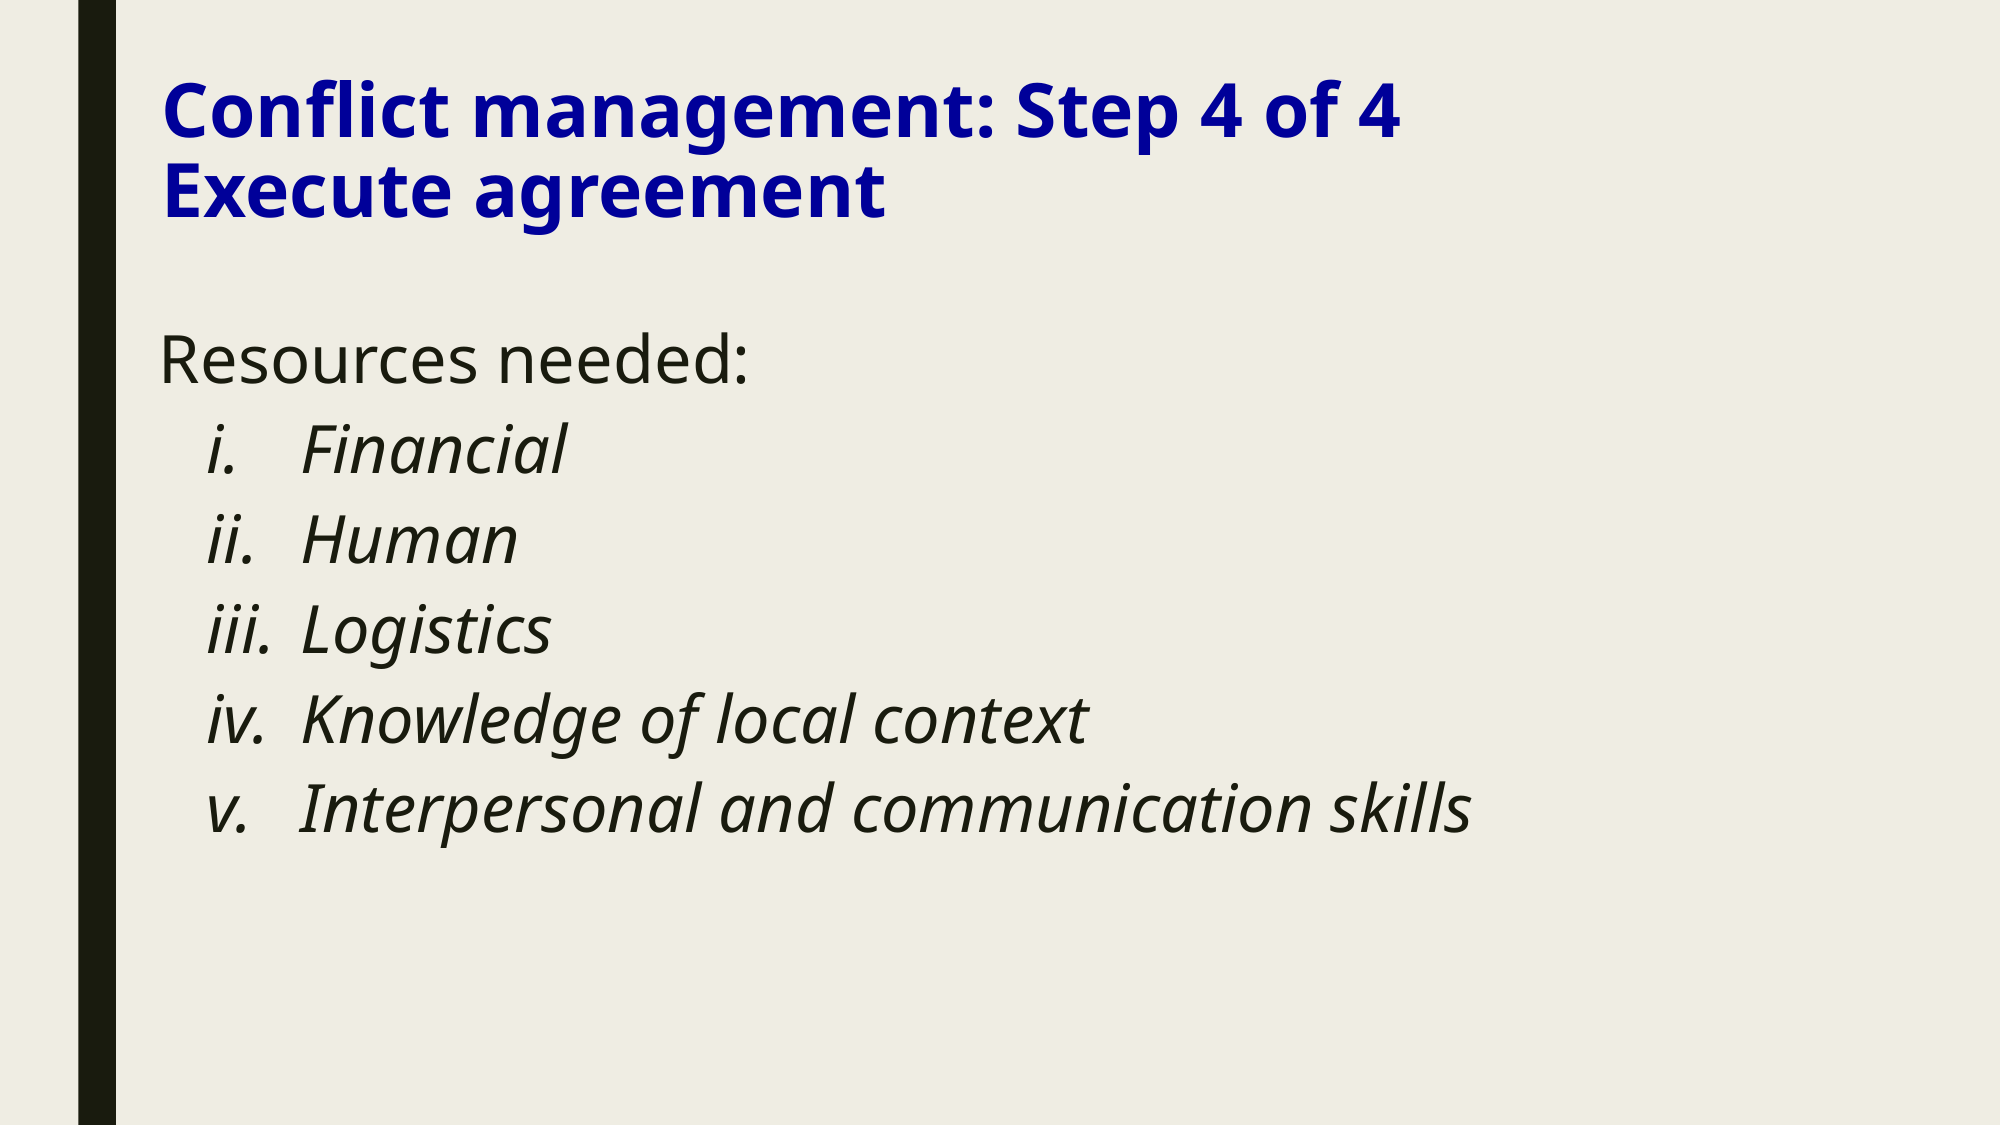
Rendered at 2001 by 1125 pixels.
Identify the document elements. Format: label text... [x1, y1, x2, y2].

list Resources needed: Financial Human Logistics Knowledge of local context Interpersonal and communication skills [144, 316, 1917, 1044]
text_box Conflict management: Step 4 of 4 Execute agreement [146, 66, 1855, 253]
